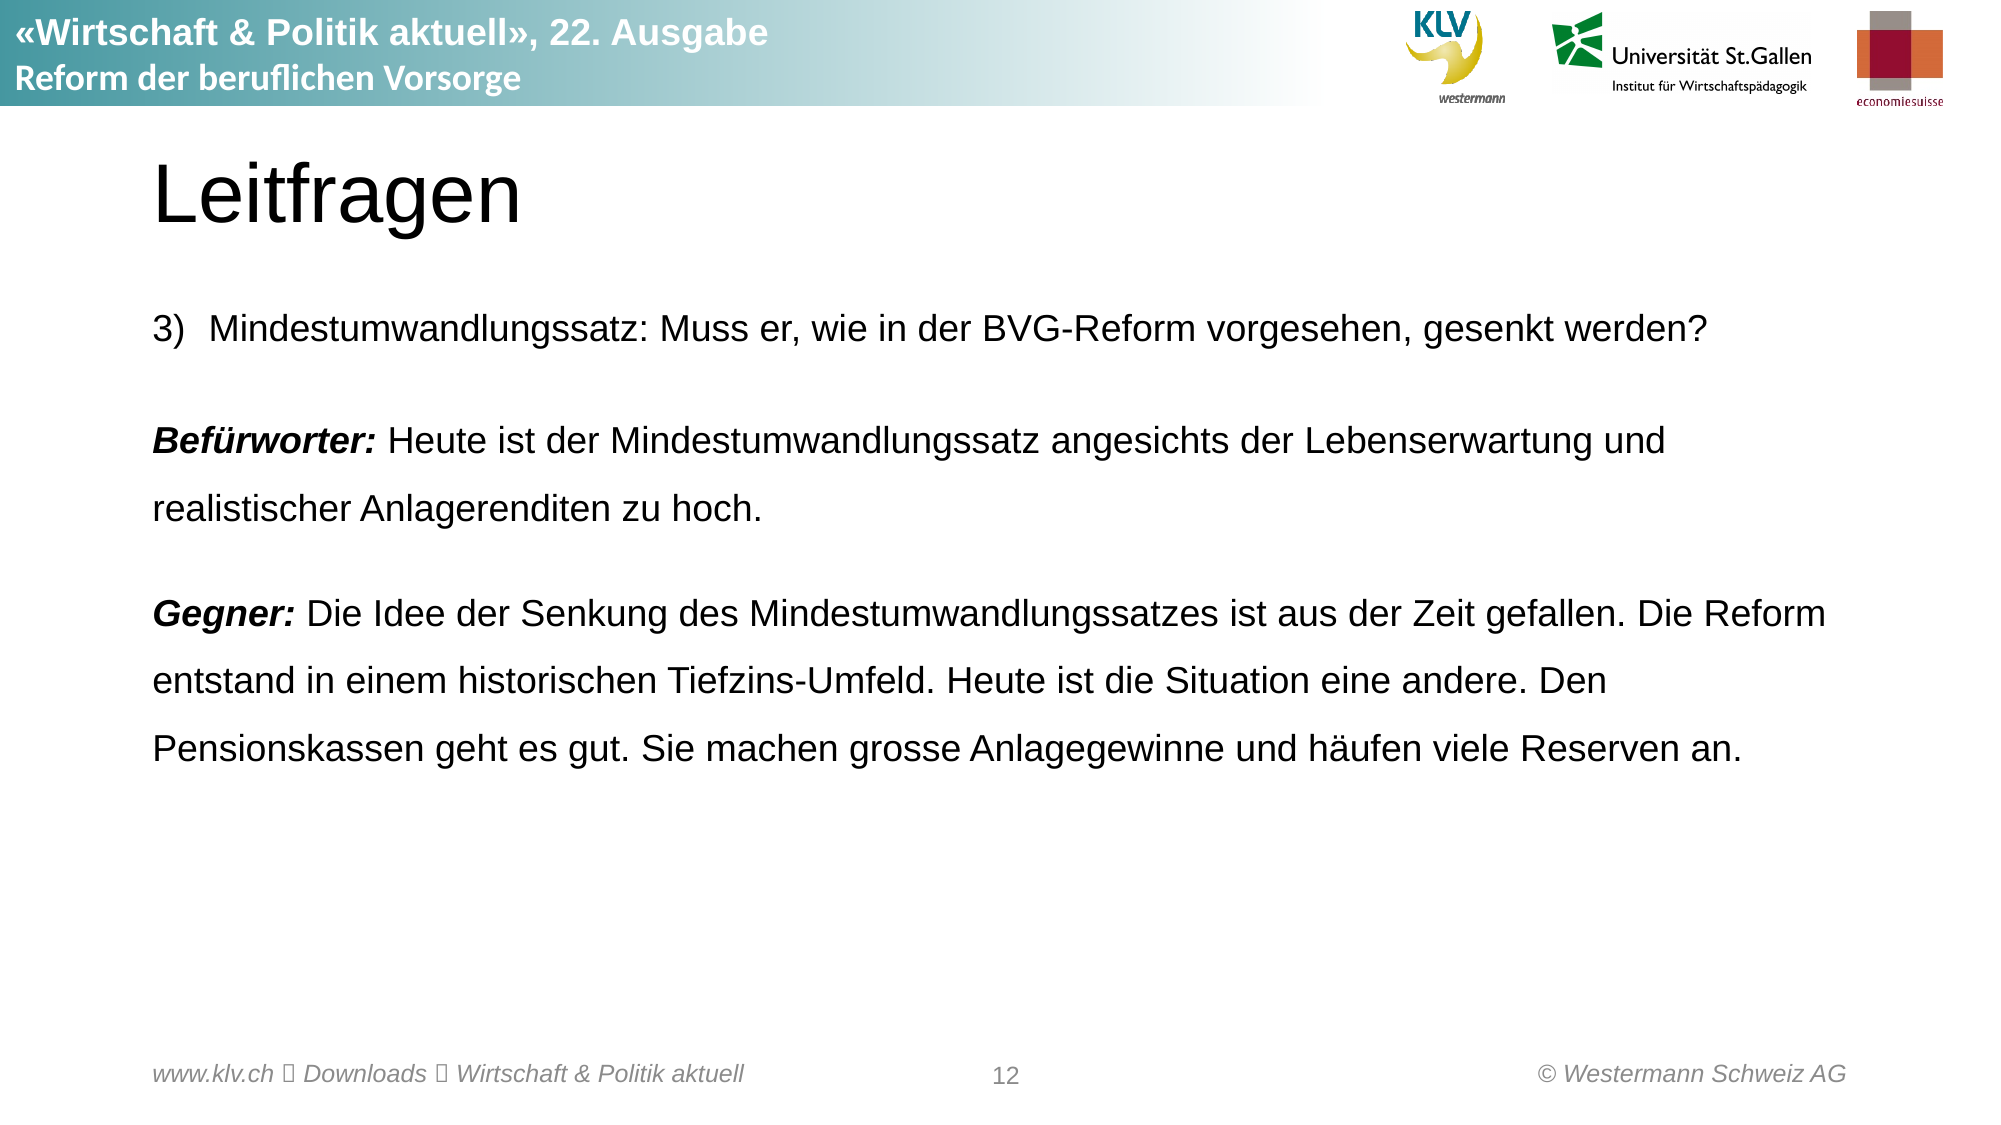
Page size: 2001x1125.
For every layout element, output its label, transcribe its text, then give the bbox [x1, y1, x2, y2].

text_box © Westermann Schweiz AG [1204, 1042, 1863, 1103]
title Leitfragen [137, 92, 1863, 299]
picture [1406, 11, 1505, 92]
slide_number www.klv.ch  Downloads  Wirtschaft & Politik aktuell [137, 1042, 813, 1103]
slide_number 12 [812, 1044, 1200, 1105]
picture [1552, 12, 1811, 92]
text_box Mindestumwandlungssatz: Muss er, wie in der BVG-Reform vorgesehen, gesenkt werden? Befürworter: Heute ist der Mindestumwandlungssatz angesichts der Lebenserwartung und realistischer Anlagerenditen zu hoch. Gegner: Die Idee der Senkung des Mindestumwandlungssatzes ist aus der Zeit gefallen. Die Reform entstand in einem historischen Tiefzins-Umfeld. Heute ist die Situation eine andere. Den Pensionskassen geht es gut. Sie machen grosse Anlagegewinne und häufen viele Reserven an. [137, 296, 1852, 777]
picture [1857, 11, 1943, 106]
